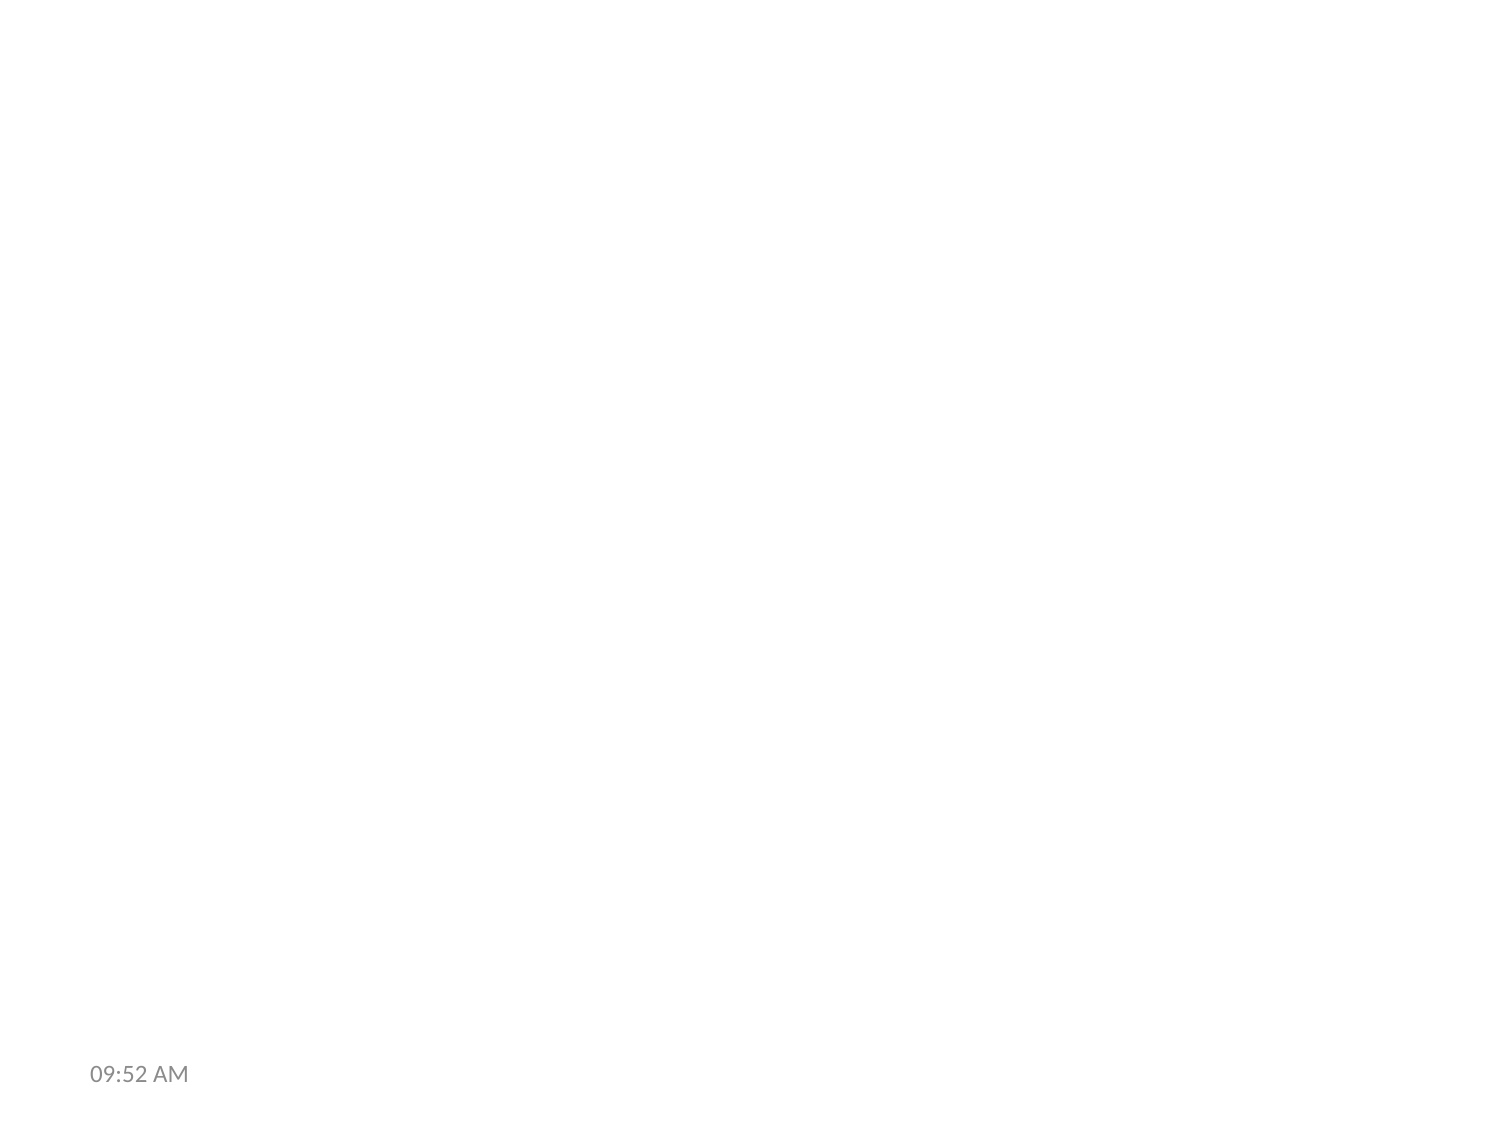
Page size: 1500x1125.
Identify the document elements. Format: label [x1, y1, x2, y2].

slide_number [75, 1042, 425, 1103]
